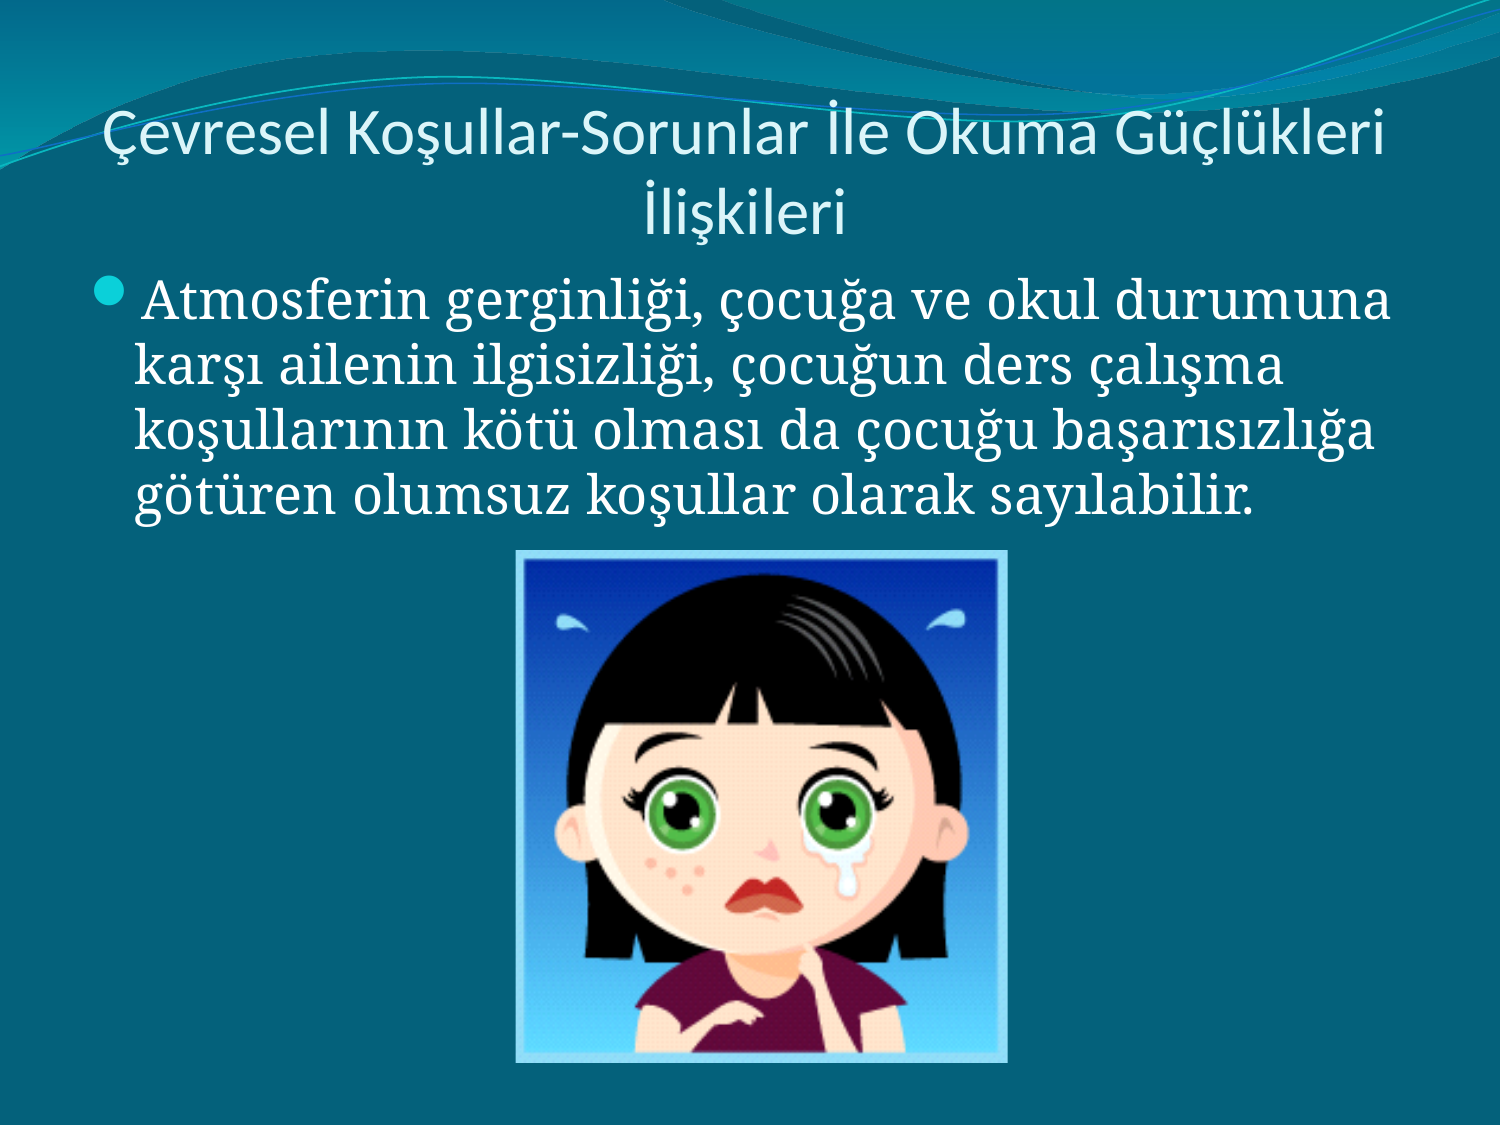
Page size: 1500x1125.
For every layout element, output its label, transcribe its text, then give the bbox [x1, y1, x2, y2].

picture [516, 551, 1007, 1062]
title Çevresel Koşullar-Sorunlar İle Okuma Güçlükleri İlişkileri [70, 70, 1421, 258]
list Atmosferin gerginliği, çocuğa ve okul durumuna karşı ailenin ilgisizliği, çocuğun ders çalışma koşullarının kötü olması da çocuğu başarısızlığa götüren olumsuz koşullar olarak sayılabilir. [75, 257, 1425, 1038]
